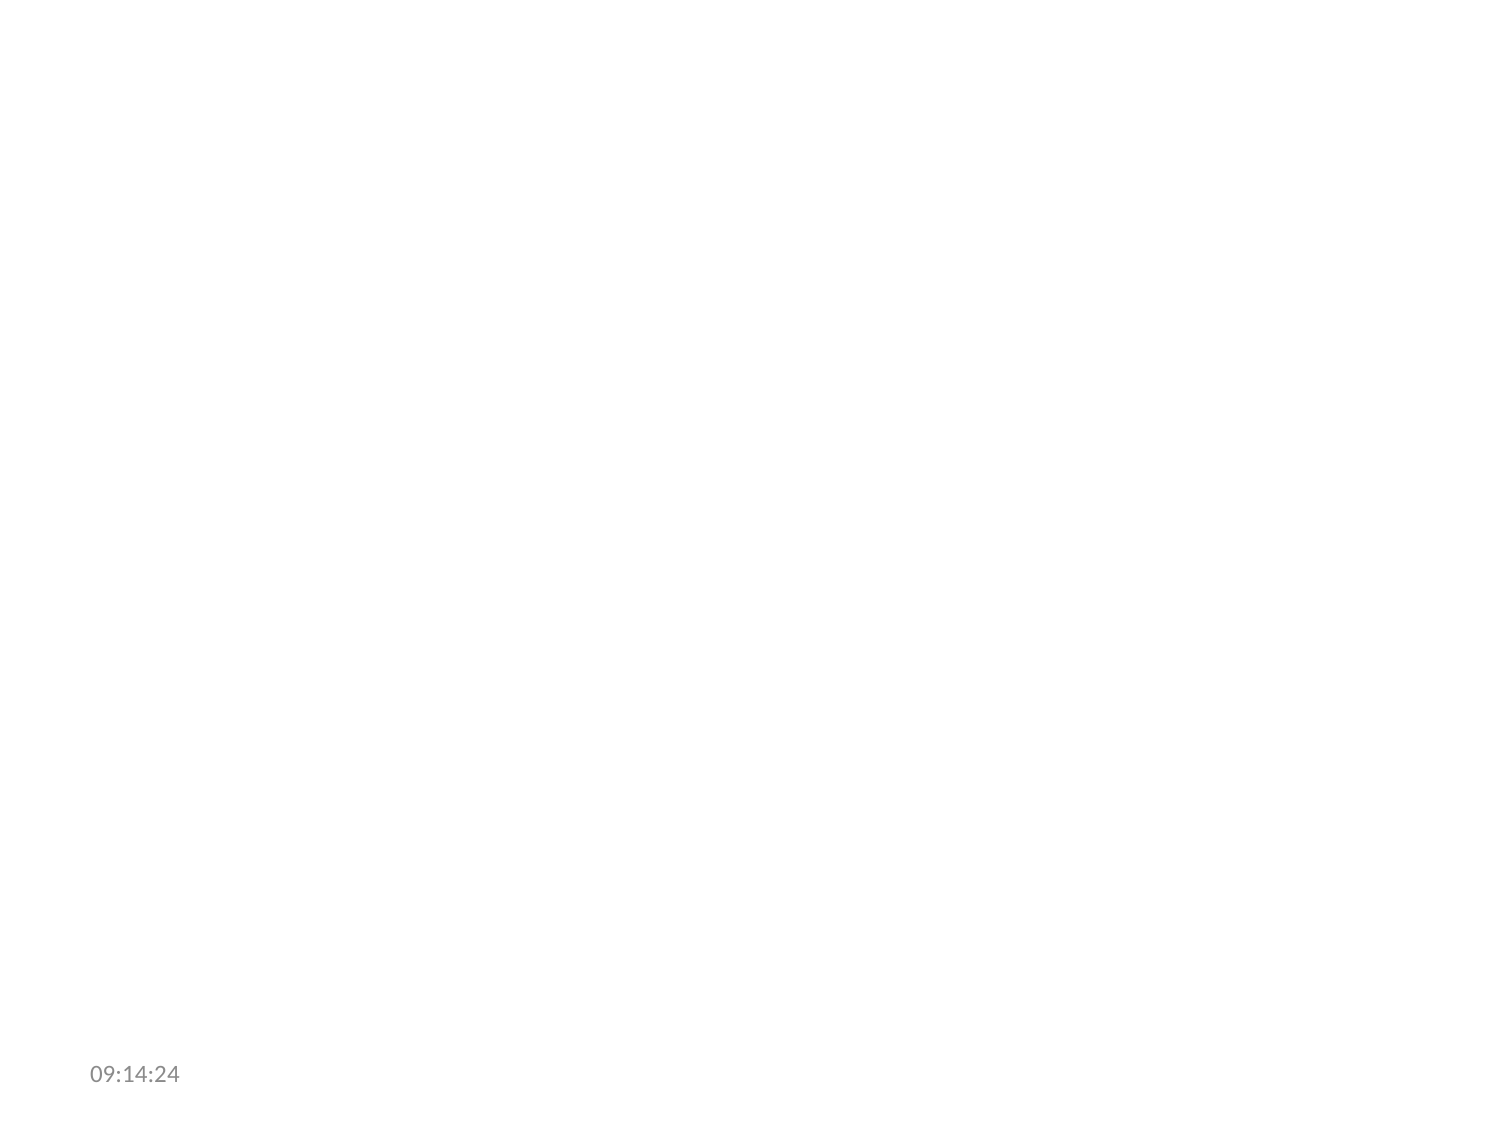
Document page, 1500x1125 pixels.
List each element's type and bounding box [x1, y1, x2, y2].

slide_number [75, 1042, 425, 1103]
